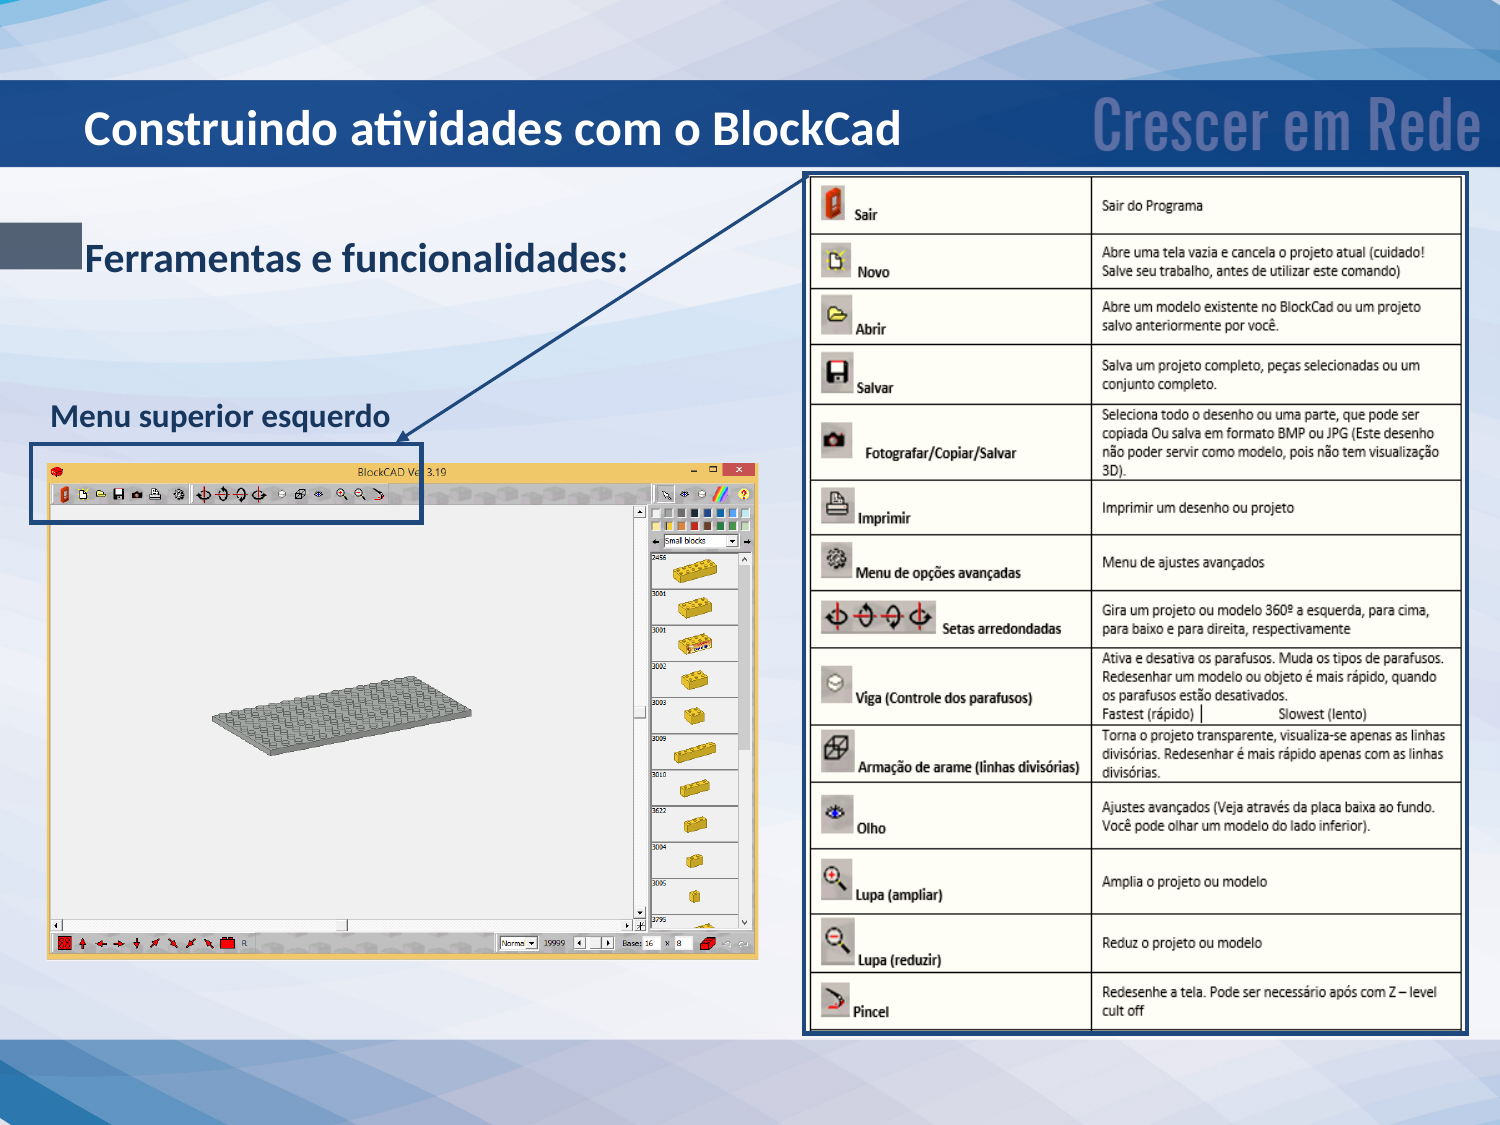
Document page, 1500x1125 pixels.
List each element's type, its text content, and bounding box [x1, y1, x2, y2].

text_box Construindo atividades com o BlockCad [70, 88, 1430, 163]
text_box Menu superior esquerdo [35, 386, 390, 442]
text_box Ferramentas e funcionalidades: [70, 198, 390, 288]
picture [806, 175, 1466, 1032]
text_box [0, 220, 70, 272]
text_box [395, 175, 809, 443]
picture [0, 0, 1500, 1125]
text_box [31, 444, 422, 523]
